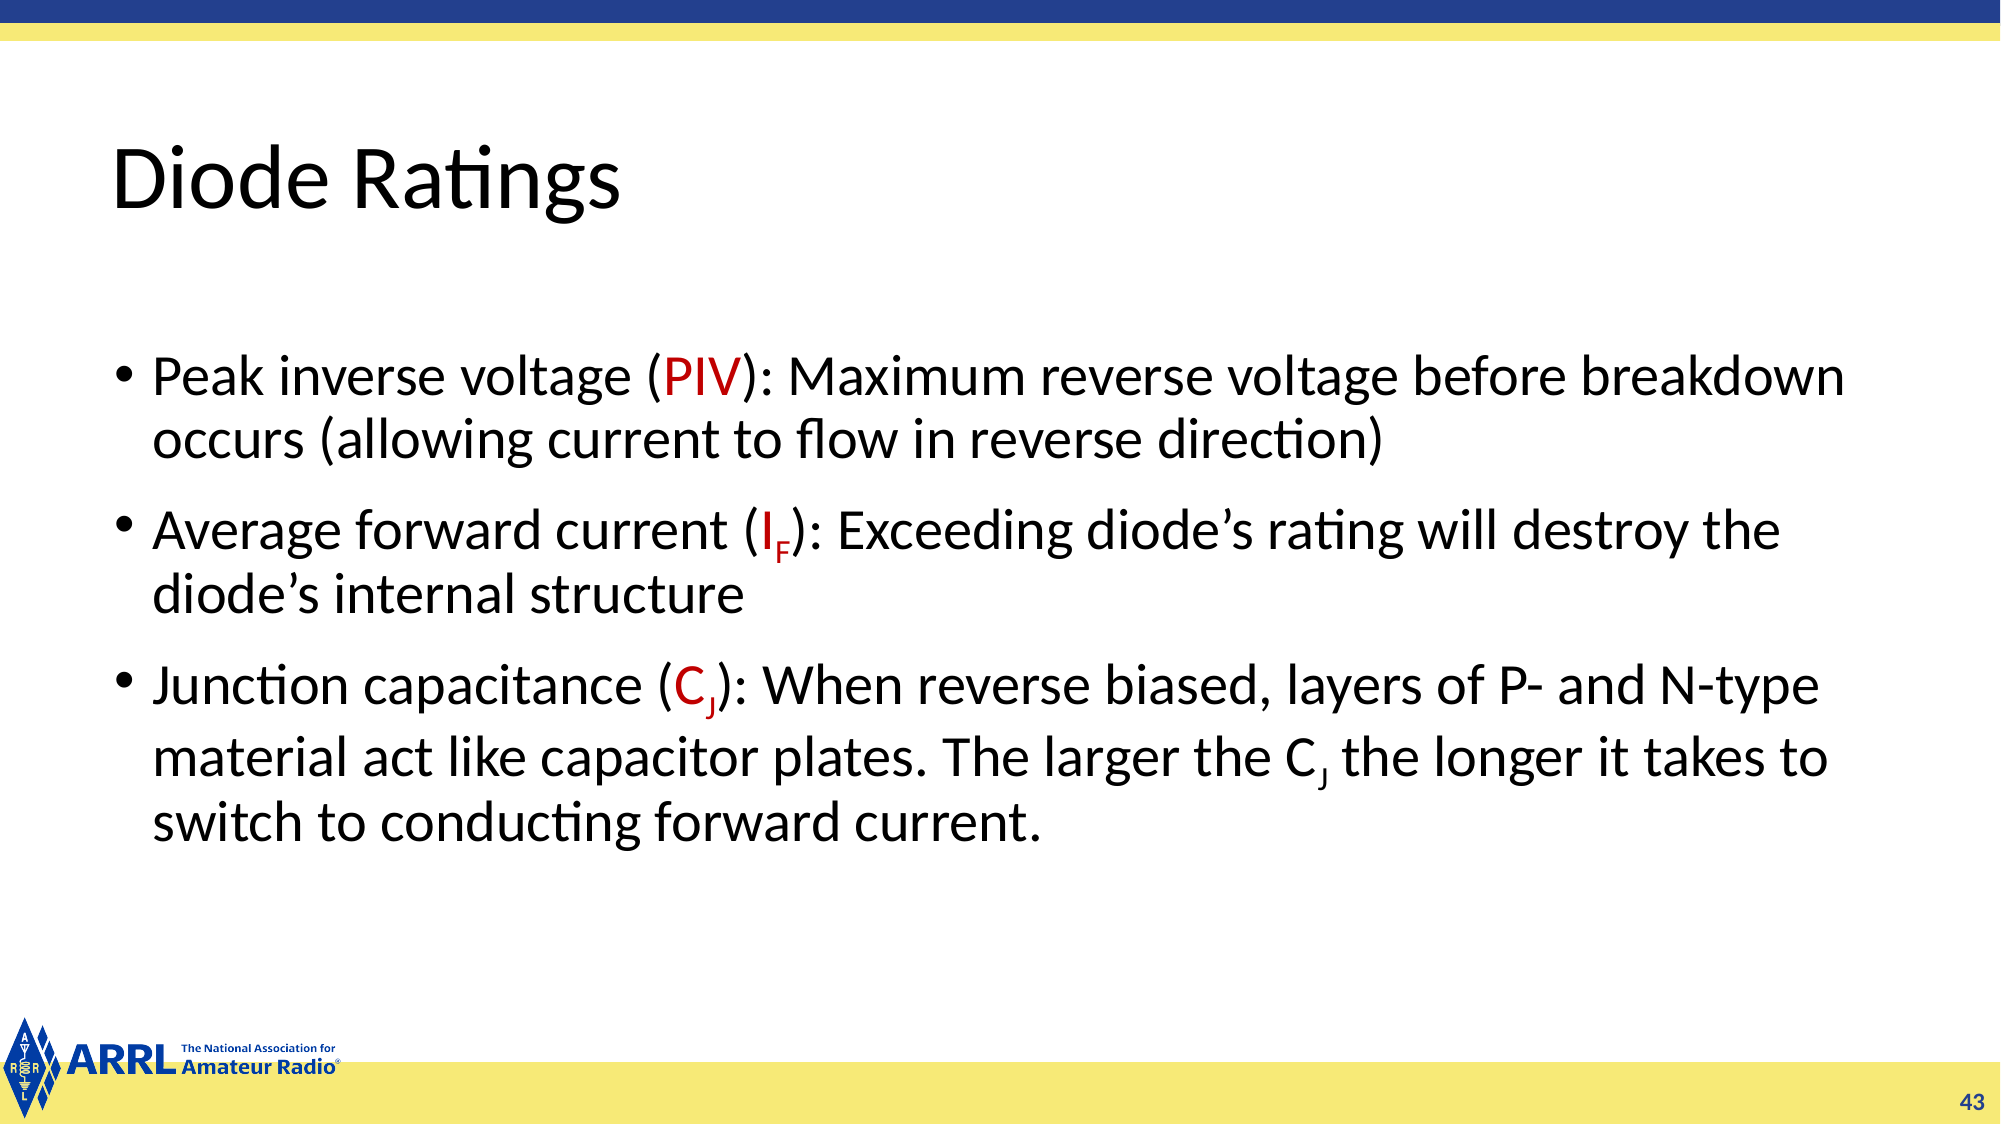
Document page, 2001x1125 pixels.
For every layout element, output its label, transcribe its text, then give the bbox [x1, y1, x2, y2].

picture [1, 1015, 342, 1121]
title Diode Ratings [96, 122, 1897, 356]
list Peak inverse voltage (PIV): Maximum reverse voltage before breakdown occurs (allowing current to flow in reverse direction) Average forward current (IF): Exceeding diode’s rating will destroy the diode’s internal structure Junction capacitance (CJ): When reverse biased, layers of P- and N-type material act like capacitor plates. The larger the CJ the longer it takes to switch to conducting forward current. [99, 337, 1900, 1025]
